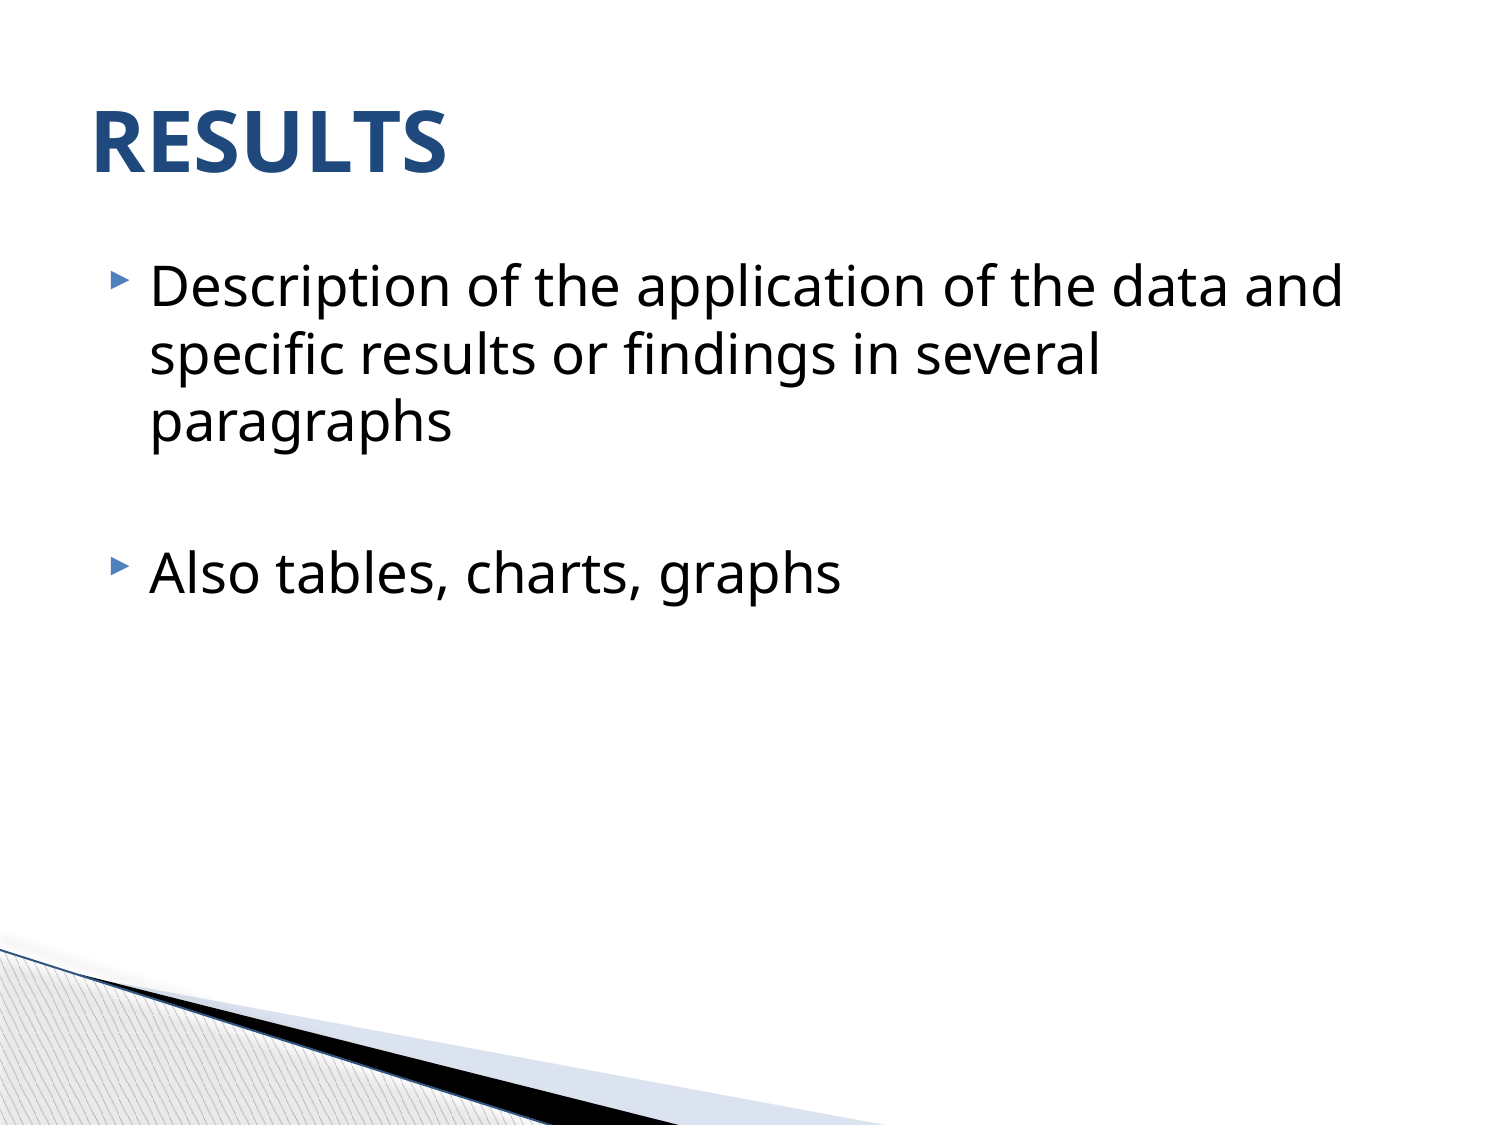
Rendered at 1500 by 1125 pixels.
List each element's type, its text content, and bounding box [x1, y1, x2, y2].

title RESULTS [75, 45, 1425, 233]
list Description of the application of the data and specific results or findings in several paragraphs Also tables, charts, graphs [75, 243, 1425, 986]
